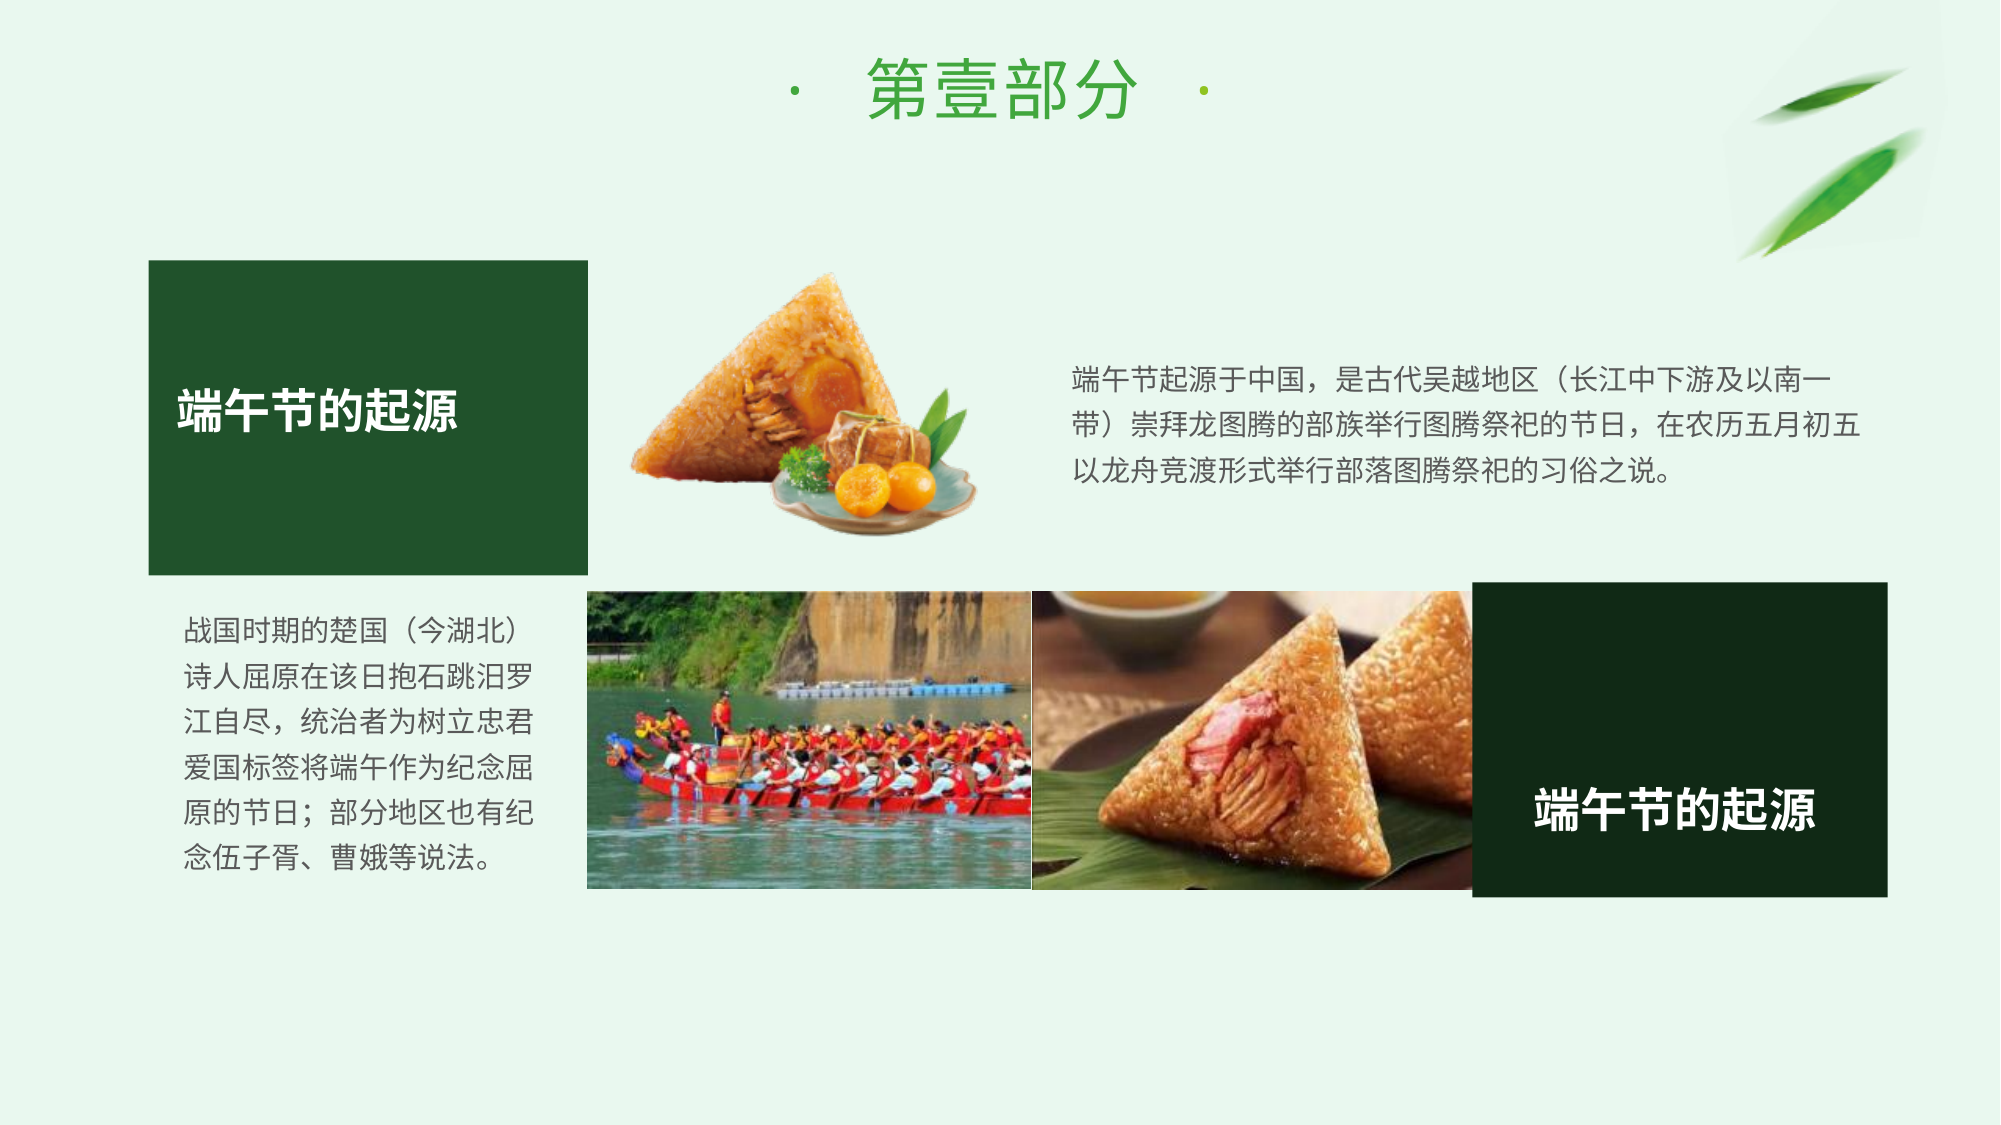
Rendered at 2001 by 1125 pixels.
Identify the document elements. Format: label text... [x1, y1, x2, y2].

picture [587, 591, 1031, 889]
text_box · 第壹部分 · [247, 40, 1720, 135]
text_box [148, 260, 588, 576]
text_box 端午节起源于中国，是古代吴越地区（长江中下游及以南一带）崇拜龙图腾的部族举行图腾祭祀的节日，在农历五月初五以龙舟竞渡形式举行部落图腾祭祀的习俗之说。 [1032, 261, 1910, 577]
text_box 端午节的起源 [175, 381, 625, 439]
picture [1720, 0, 1948, 263]
text_box [1472, 582, 1888, 898]
text_box 战国时期的楚国（今湖北）诗人屈原在该日抱石跳汨罗江自尽，统治者为树立忠君爱国标签将端午作为纪念屈原的节日；部分地区也有纪念伍子胥、曹娥等说法。 [144, 579, 586, 898]
picture [625, 188, 1000, 563]
text_box 端午节的起源 [1533, 780, 2000, 837]
picture [1032, 591, 1476, 890]
